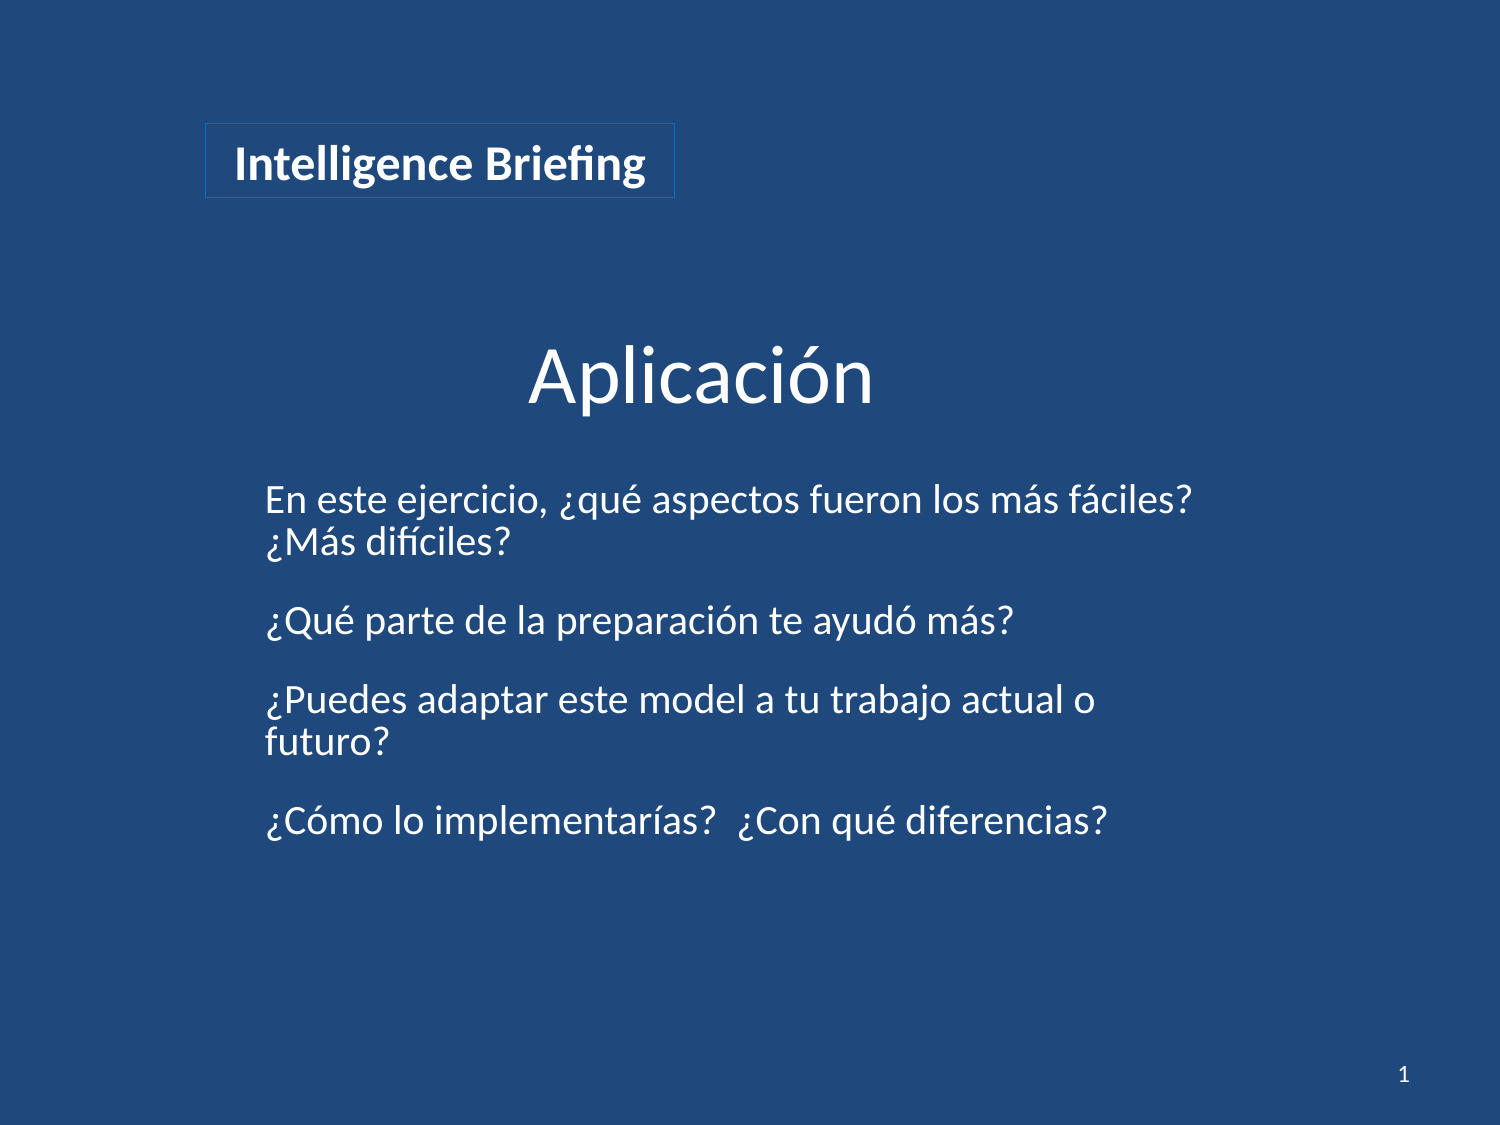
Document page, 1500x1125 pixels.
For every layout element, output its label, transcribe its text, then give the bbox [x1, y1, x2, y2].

slide_number 1 [1074, 1042, 1425, 1103]
text_box Aplicación [514, 312, 891, 428]
text_box Intelligence Briefing [205, 123, 675, 198]
table_header En este ejercicio, ¿qué aspectos fueron los más fáciles? ¿Más difíciles? ¿Qué parte de la preparación te ayudó más? ¿Puedes adaptar este model a tu trabajo actual o futuro? ¿Cómo lo implementarías? ¿Con qué diferencias? [250, 475, 1225, 853]
